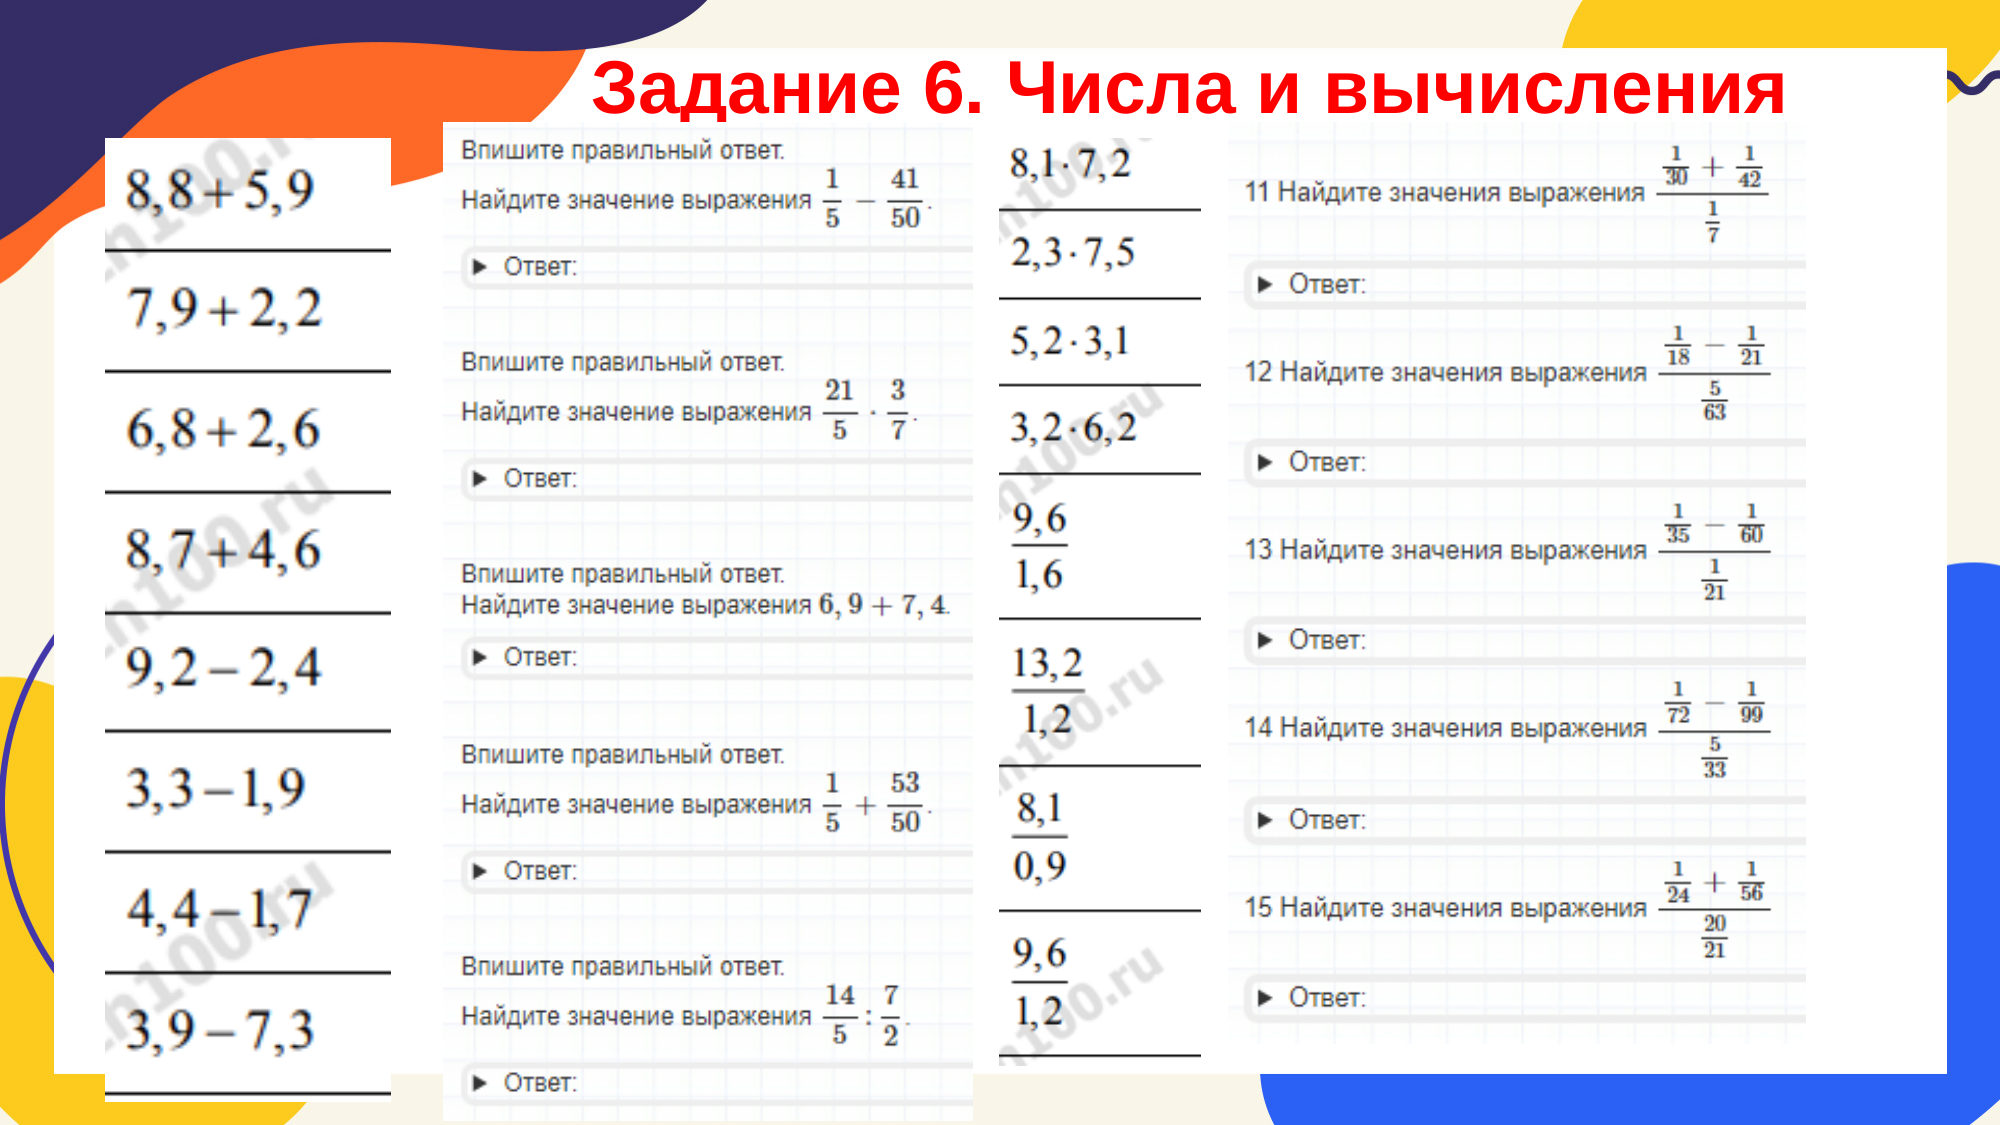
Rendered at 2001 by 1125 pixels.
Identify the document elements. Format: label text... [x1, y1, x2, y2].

picture [0, 0, 2000, 1125]
text_box Задание 6. Числа и вычисления [576, 41, 1902, 157]
